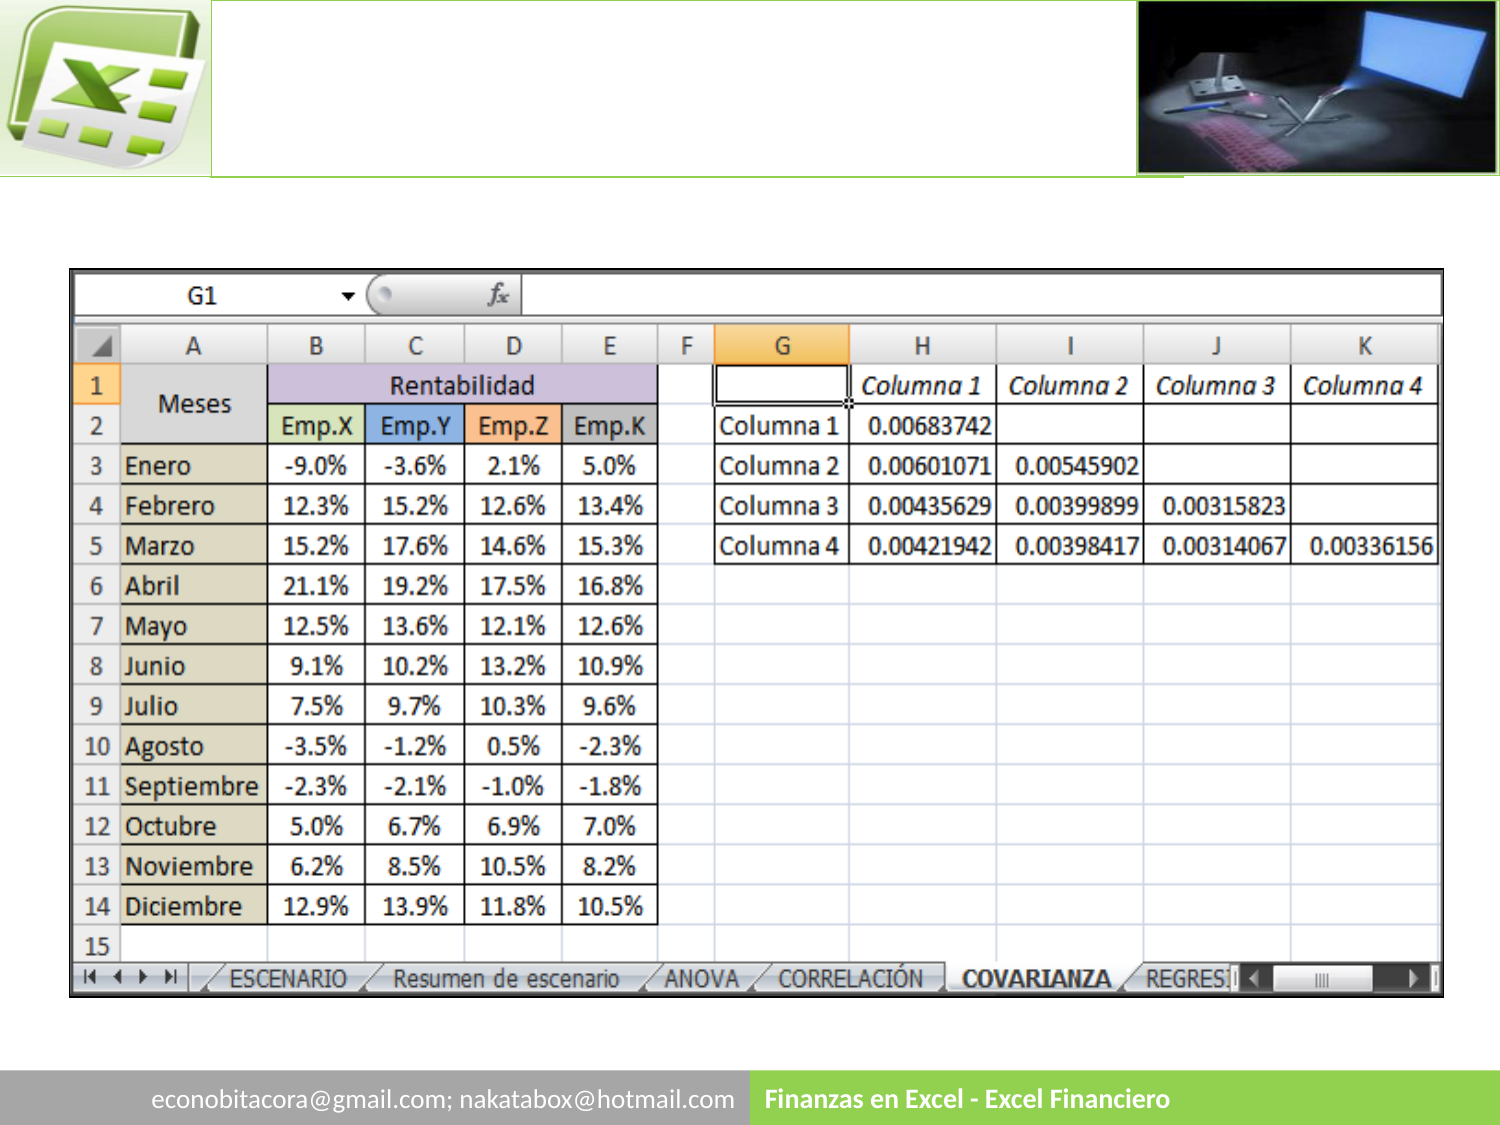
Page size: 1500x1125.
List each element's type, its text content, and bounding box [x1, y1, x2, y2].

text_box econobitacora@gmail.com; nakatabox@hotmail.com [0, 1070, 749, 1125]
text_box [212, 0, 1134, 178]
text_box Finanzas en Excel - Excel Financiero [749, 1070, 1500, 1125]
picture [70, 269, 1443, 997]
picture [1136, 0, 1500, 177]
picture [0, 0, 212, 177]
